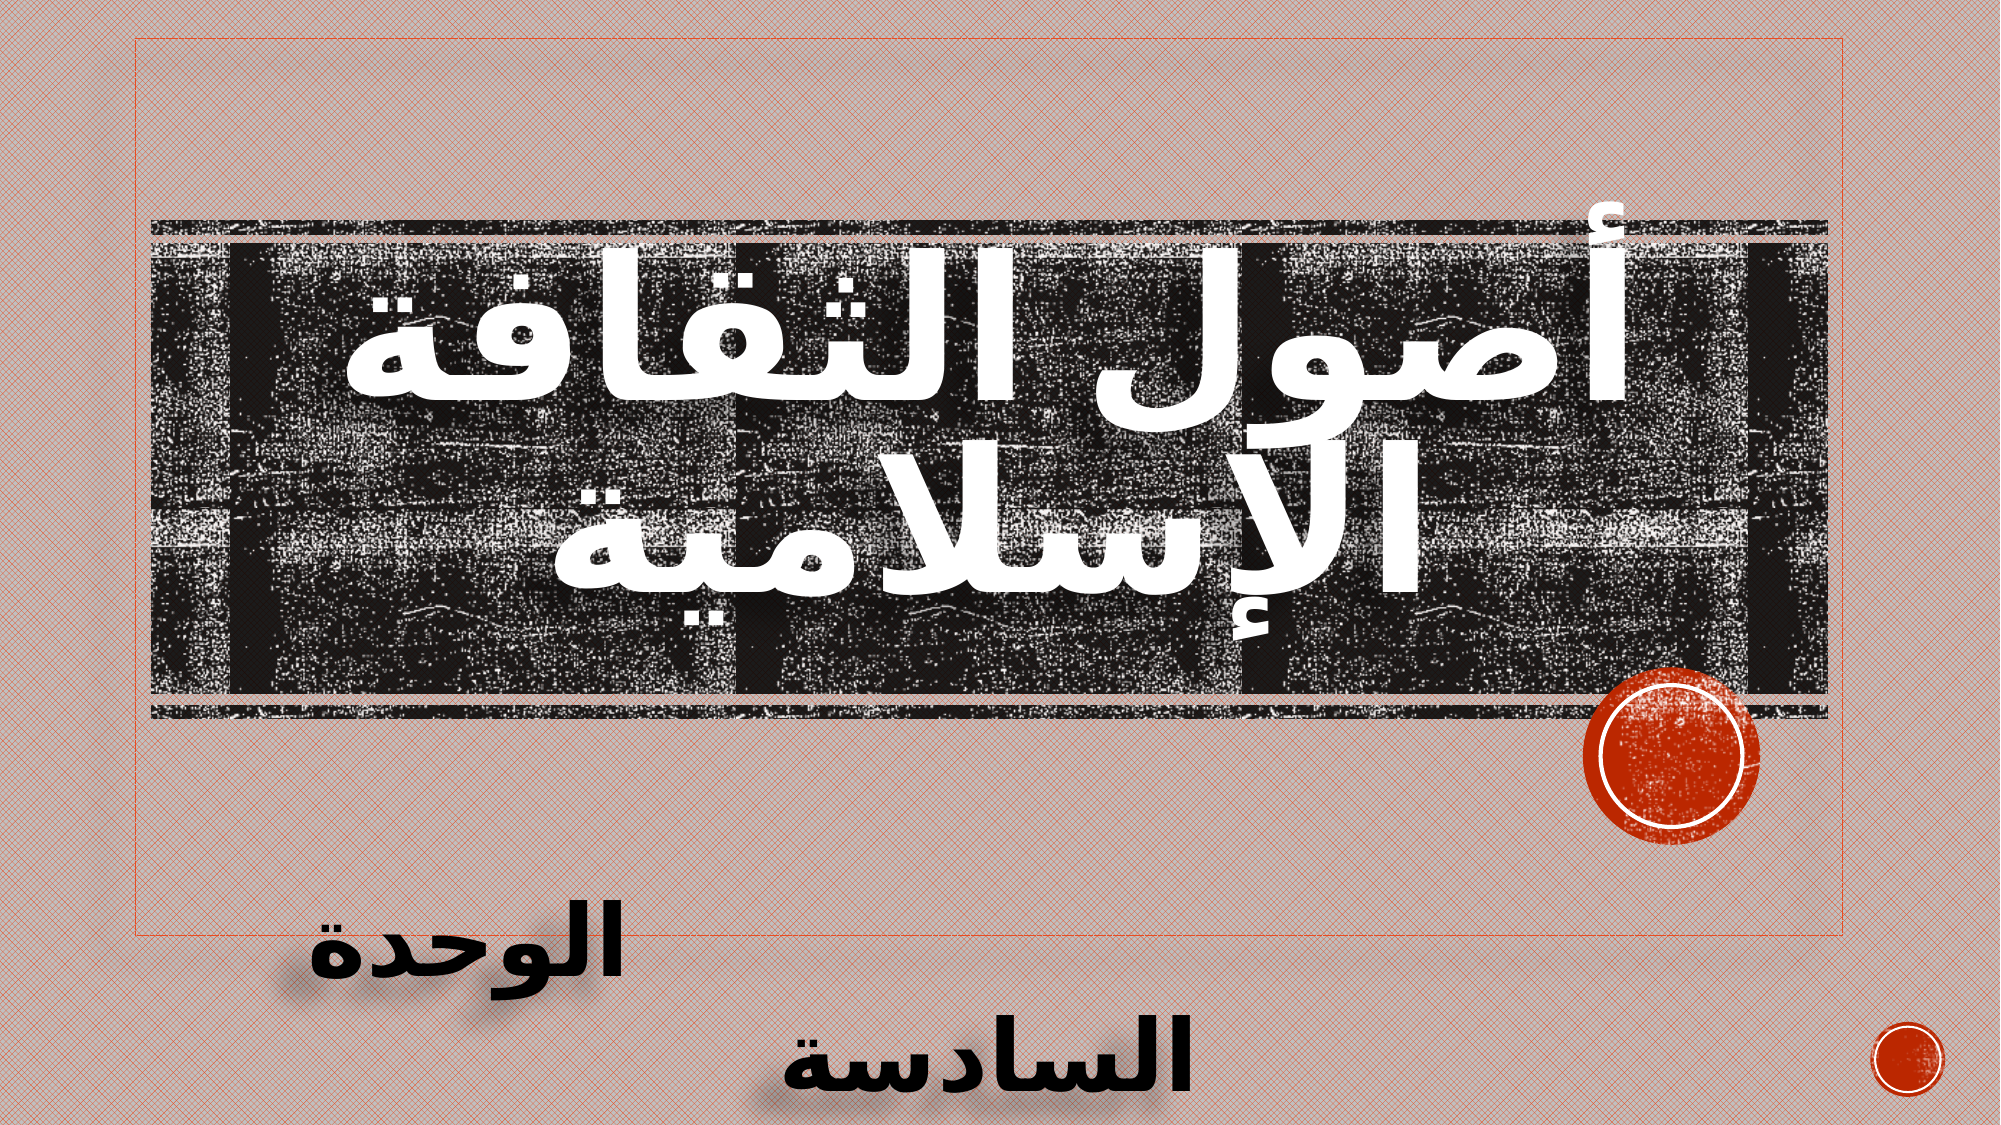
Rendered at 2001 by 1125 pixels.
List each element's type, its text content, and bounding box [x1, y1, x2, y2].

title أصول الثقافة الإسلامية الوحدة السادسة [135, 38, 1843, 936]
